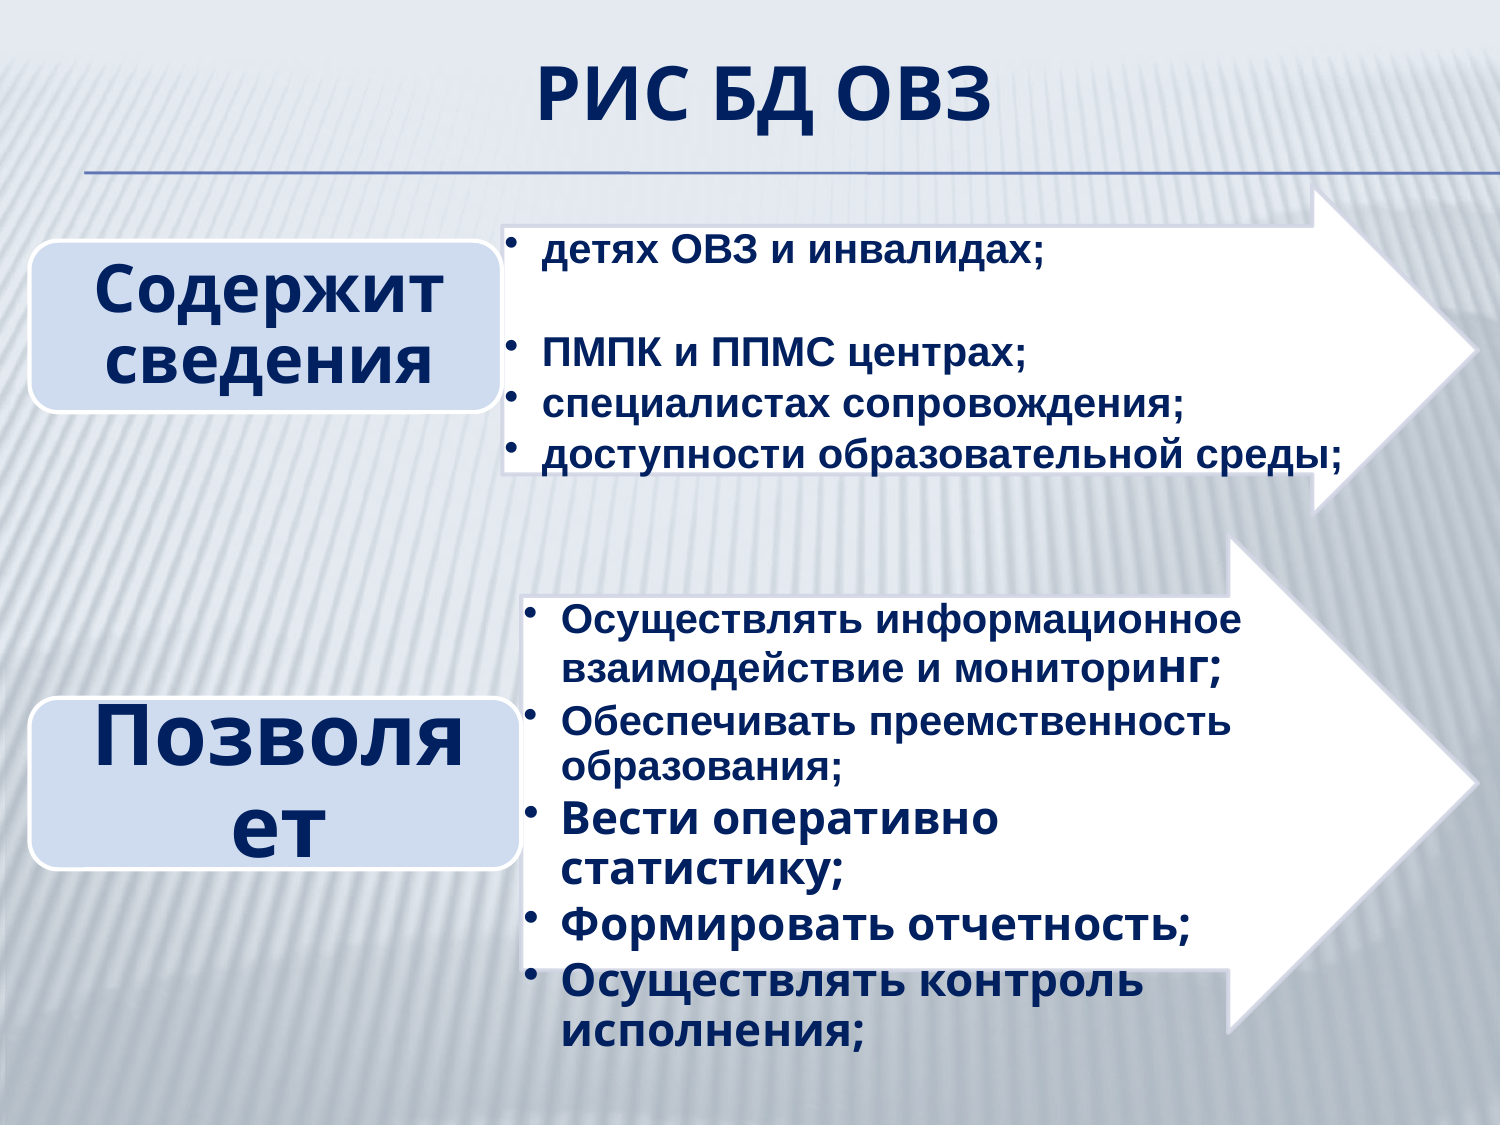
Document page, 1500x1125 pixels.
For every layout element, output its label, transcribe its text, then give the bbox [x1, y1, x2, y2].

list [29, 184, 1479, 1034]
title РИС БД ОВЗ [53, 19, 1475, 161]
